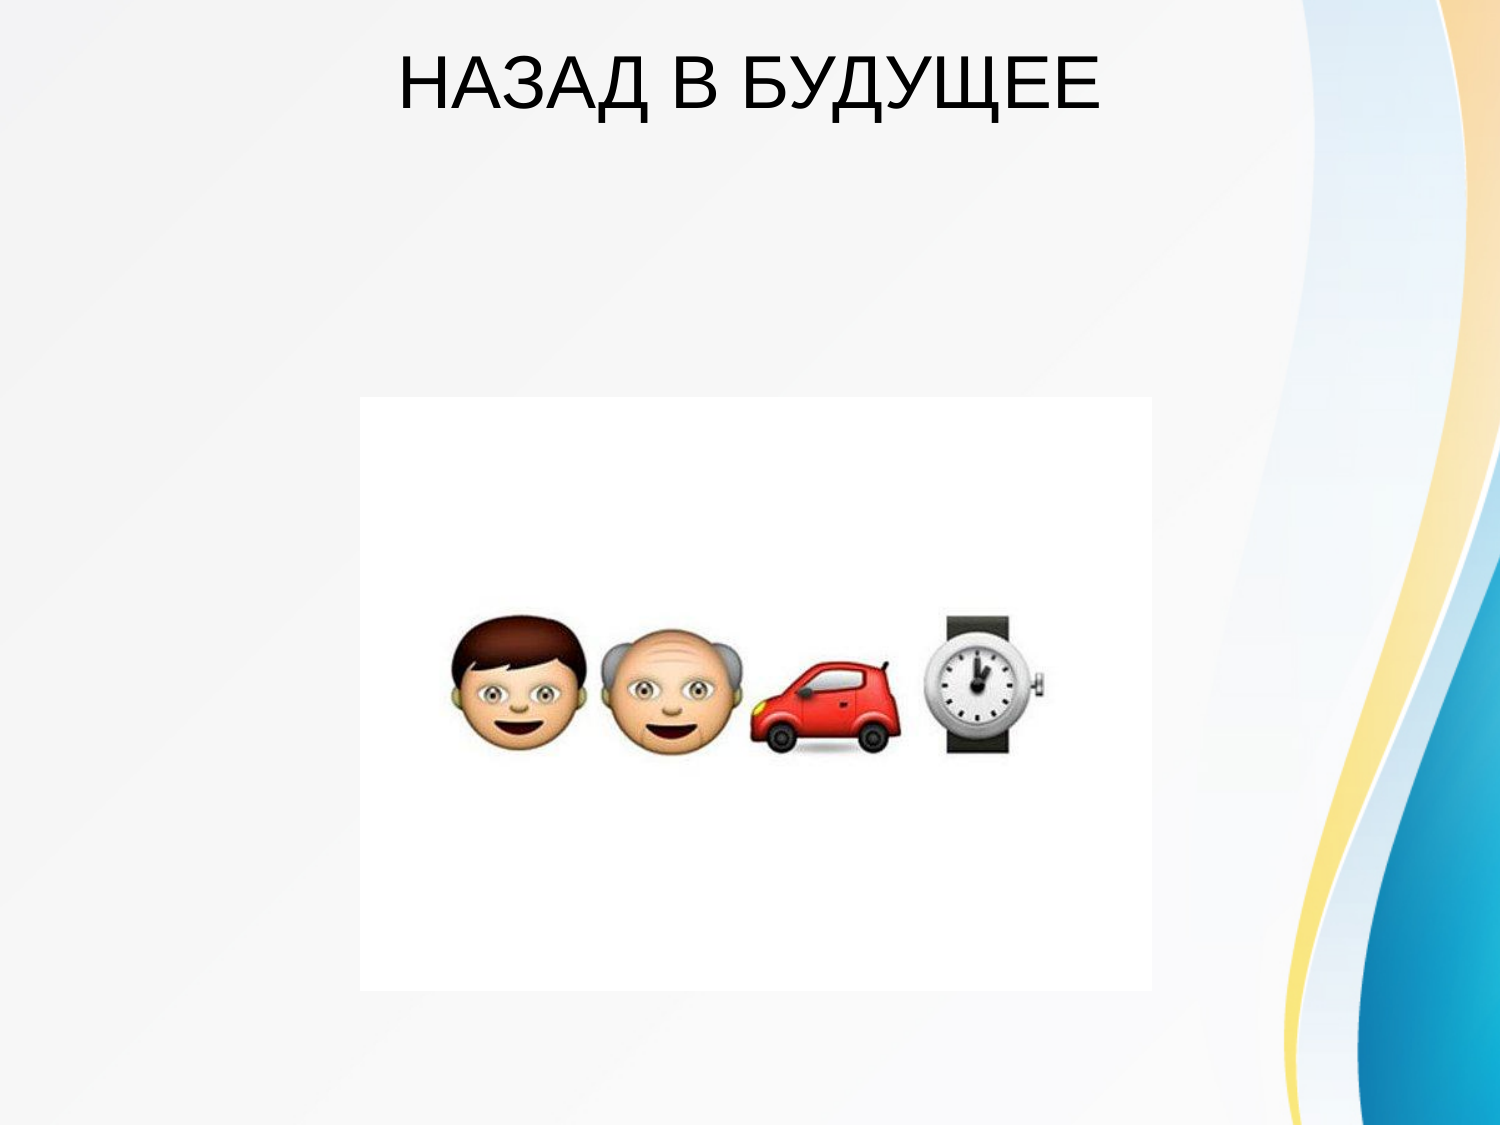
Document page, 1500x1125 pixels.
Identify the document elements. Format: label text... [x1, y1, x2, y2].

title НАЗАД В БУДУЩЕЕ [74, 30, 1426, 127]
picture [0, 0, 1500, 1125]
